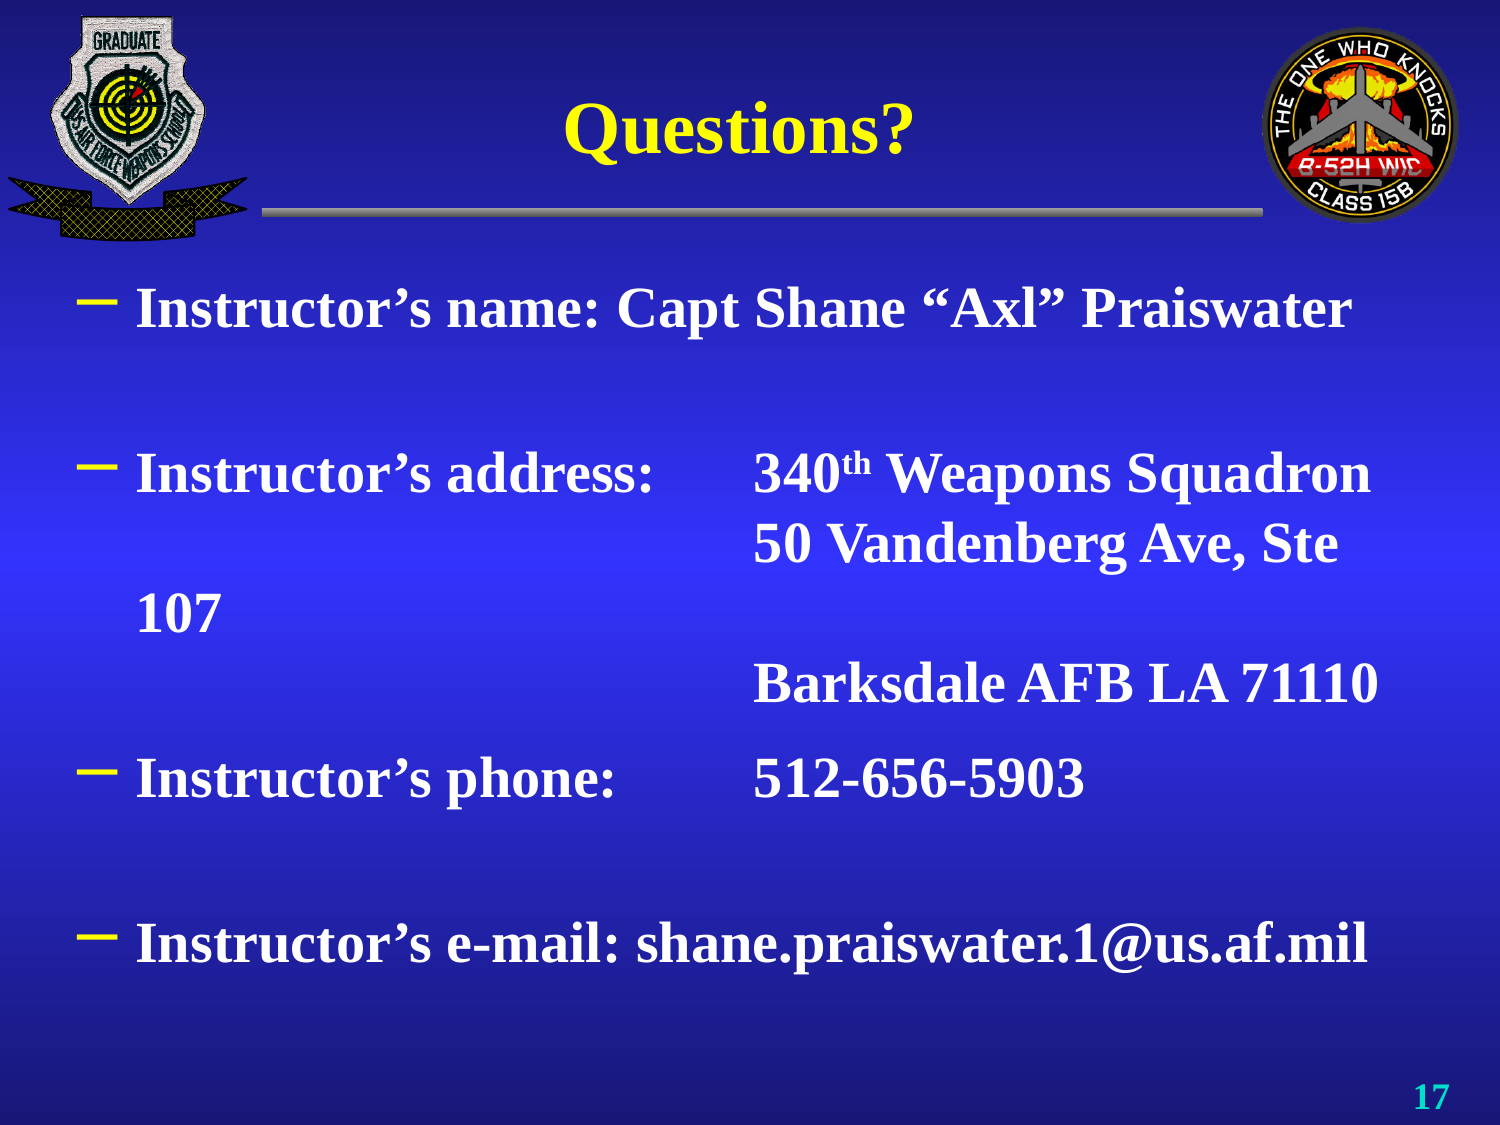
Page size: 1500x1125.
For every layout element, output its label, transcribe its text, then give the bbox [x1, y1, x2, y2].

list Instructor’s name: Capt Shane “Axl” Praiswater Instructor’s address: 340th Weapons Squadron 50 Vandenberg Ave, Ste 107 Barksdale AFB LA 71110 Instructor’s phone: 512-656-5903 Instructor’s e-mail: shane.praiswater.1@us.af.mil [61, 261, 1438, 1049]
title Questions? [255, 32, 1244, 221]
picture [47, 11, 209, 207]
picture [1262, 26, 1459, 224]
